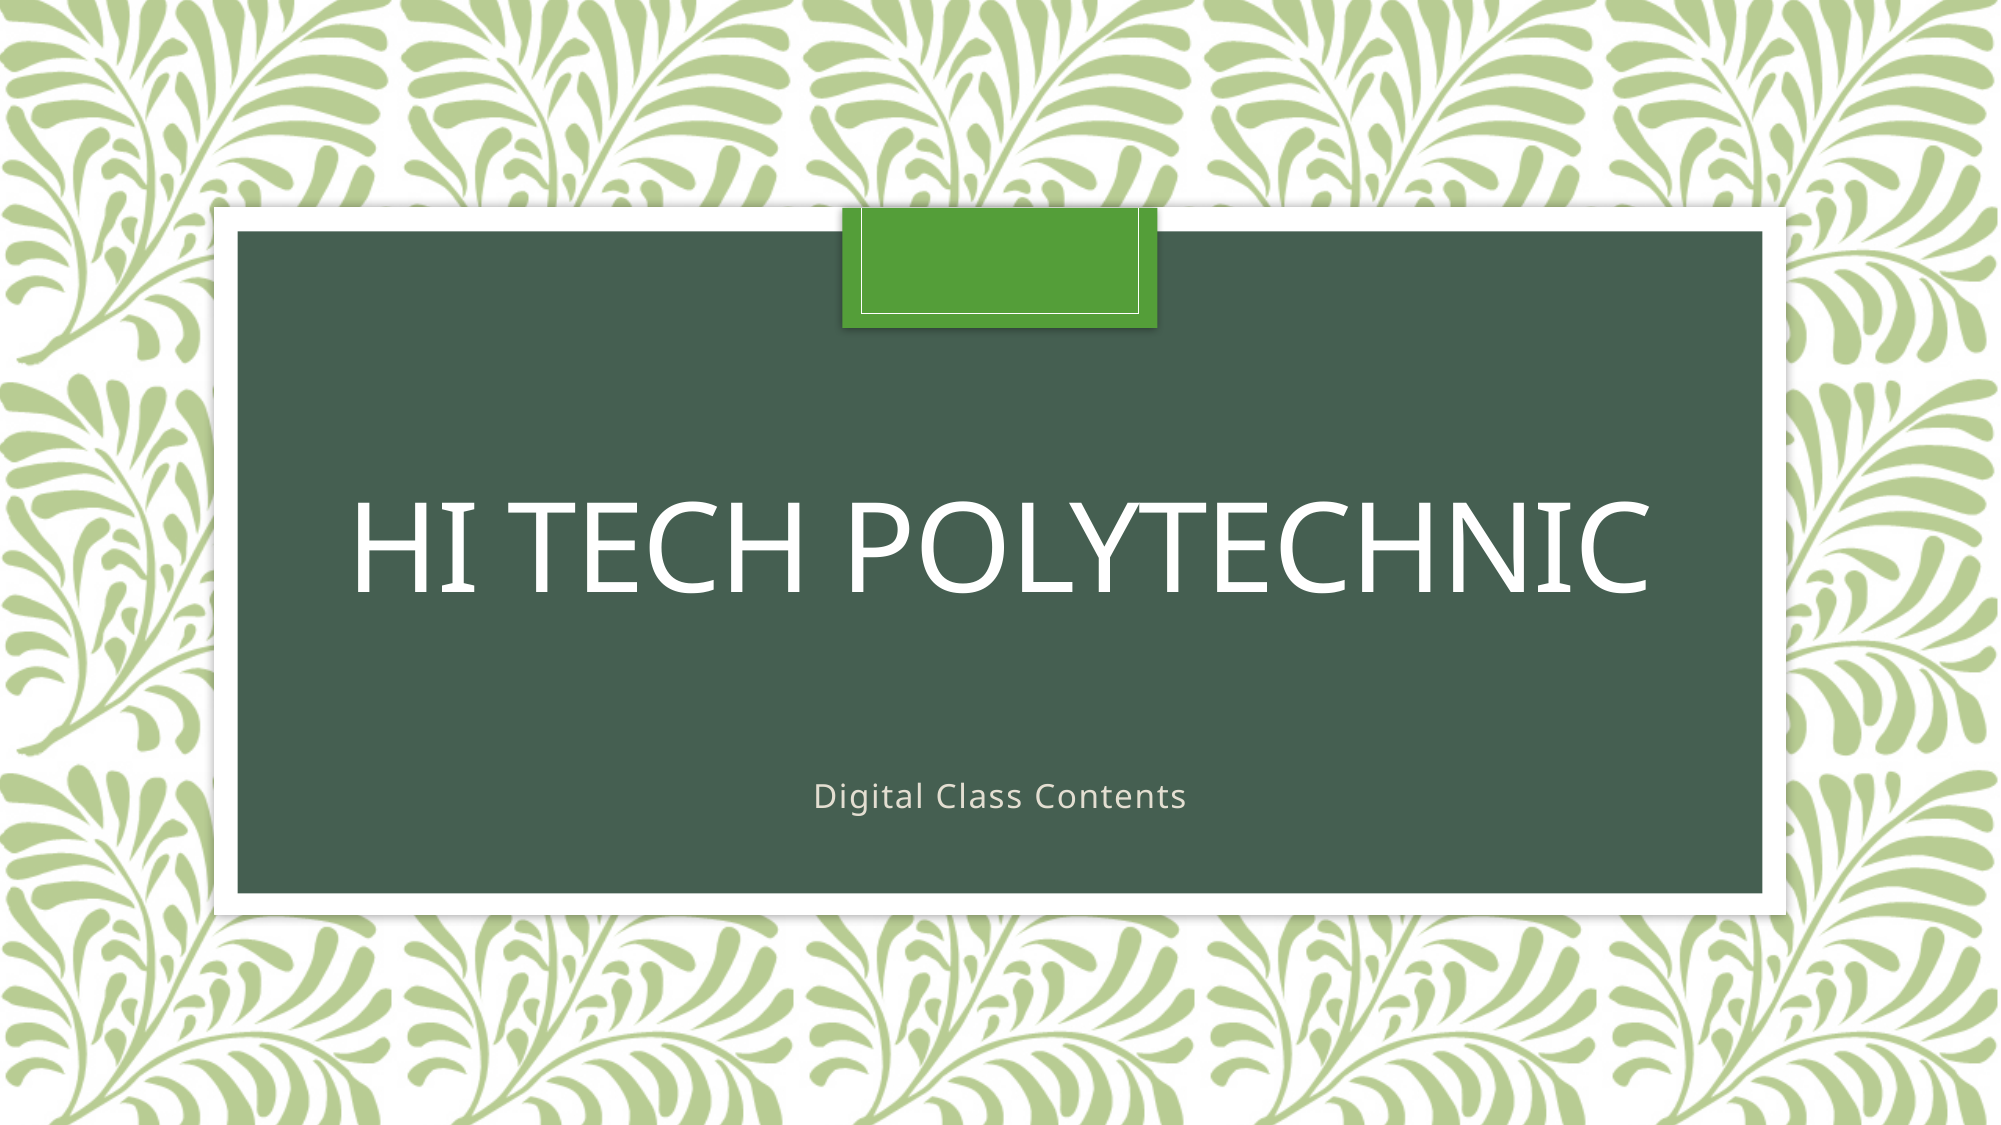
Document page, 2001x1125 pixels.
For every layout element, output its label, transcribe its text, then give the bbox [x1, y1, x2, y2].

subtitle Digital Class Contents [256, 768, 1745, 844]
title Hi Tech Polytechnic [256, 343, 1744, 768]
